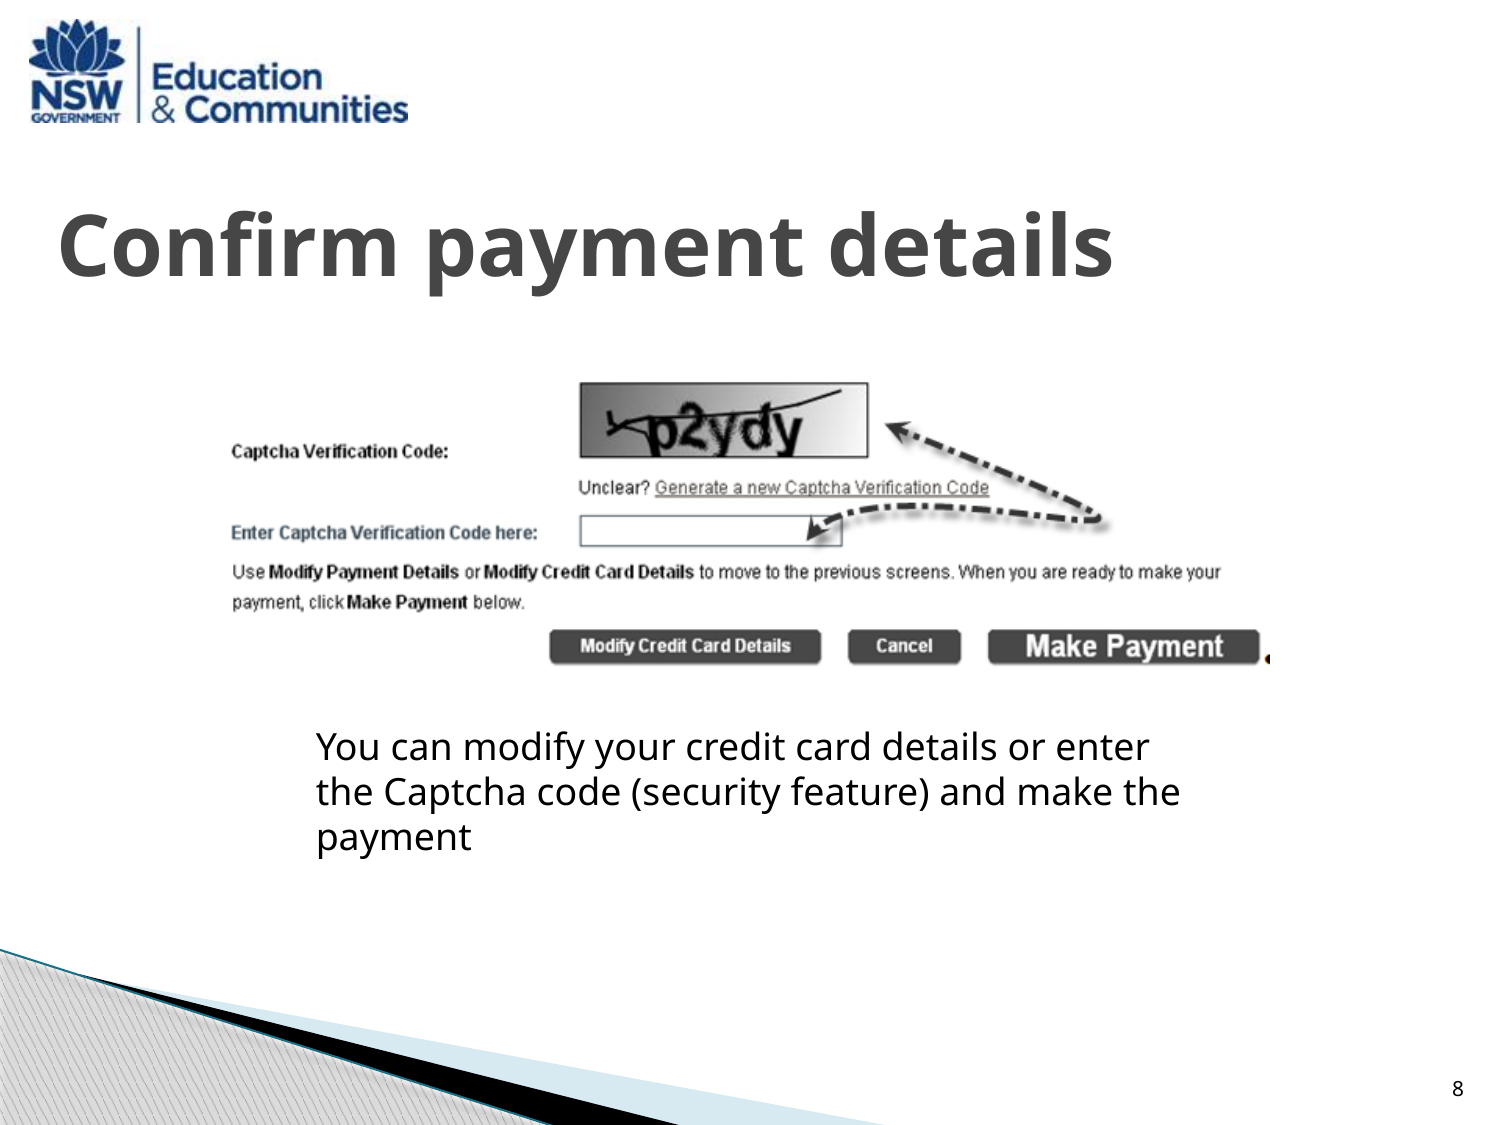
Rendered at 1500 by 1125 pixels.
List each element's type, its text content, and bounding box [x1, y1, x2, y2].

text_box You can modify your credit card details or enter the Captcha code (security feature) and make the payment [301, 715, 1211, 866]
title Confirm payment details [41, 149, 1392, 337]
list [218, 370, 1270, 673]
picture [29, 18, 408, 123]
slide_number 8 [1418, 1051, 1479, 1112]
